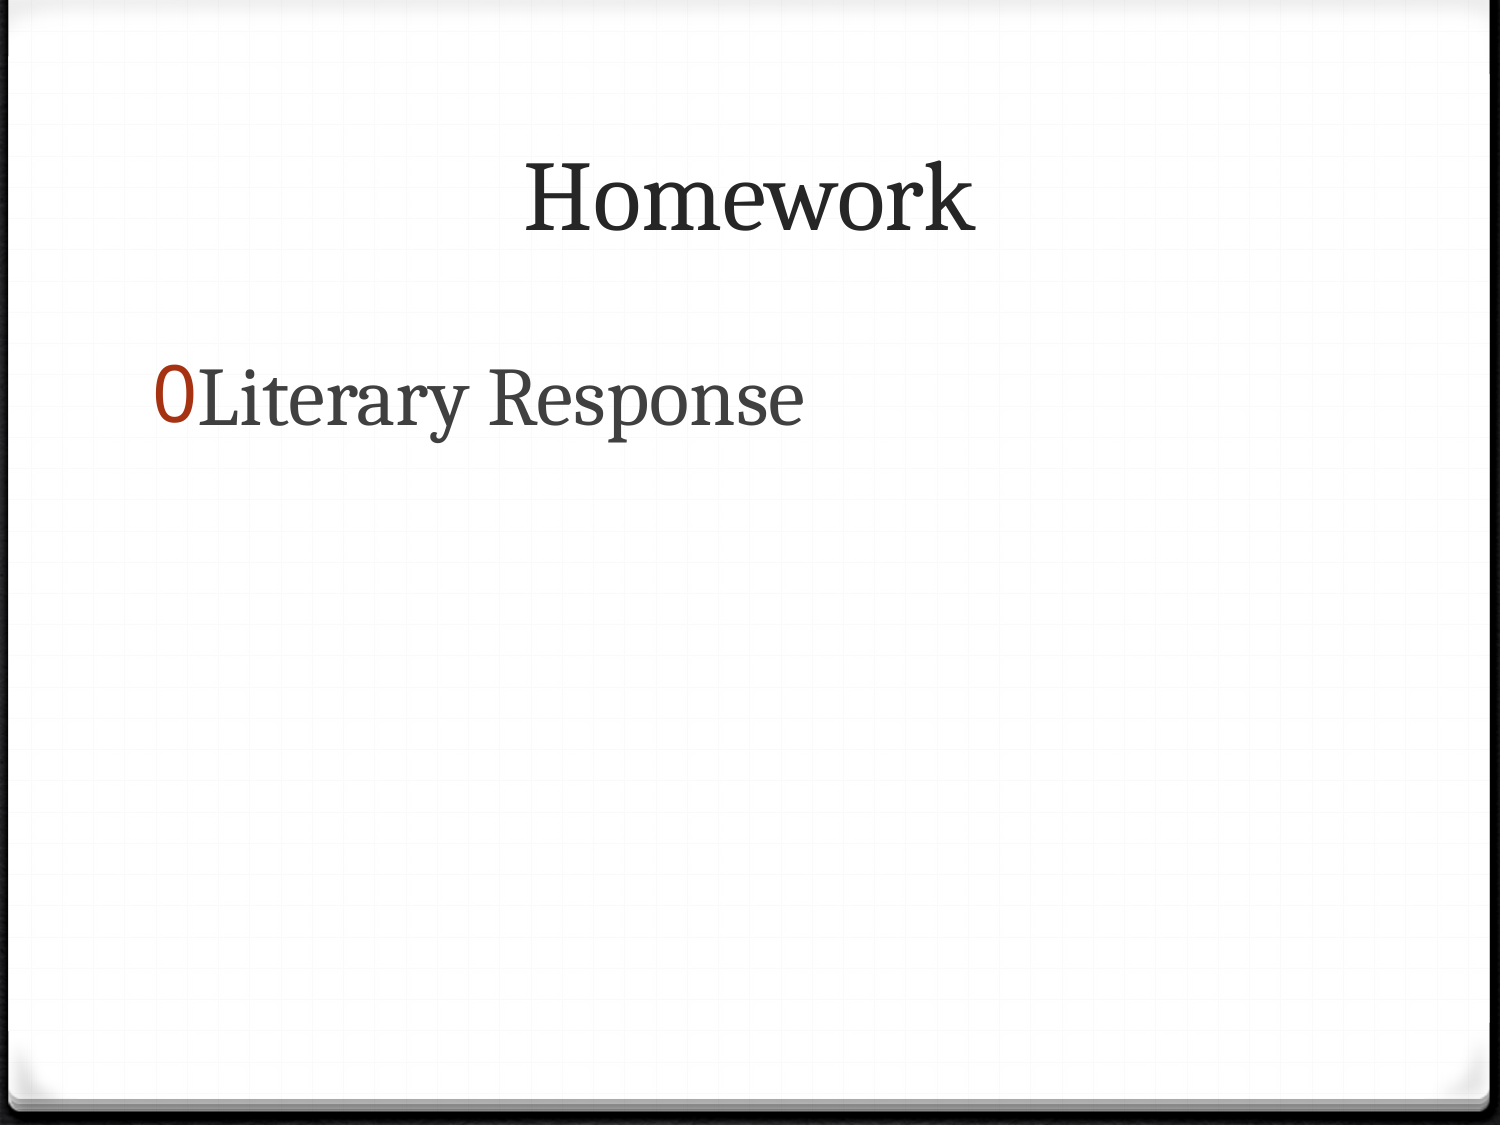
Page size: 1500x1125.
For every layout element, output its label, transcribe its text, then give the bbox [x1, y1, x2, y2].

picture [0, 0, 1500, 1125]
list Literary Response [137, 334, 1363, 983]
title Homework [90, 71, 1410, 309]
